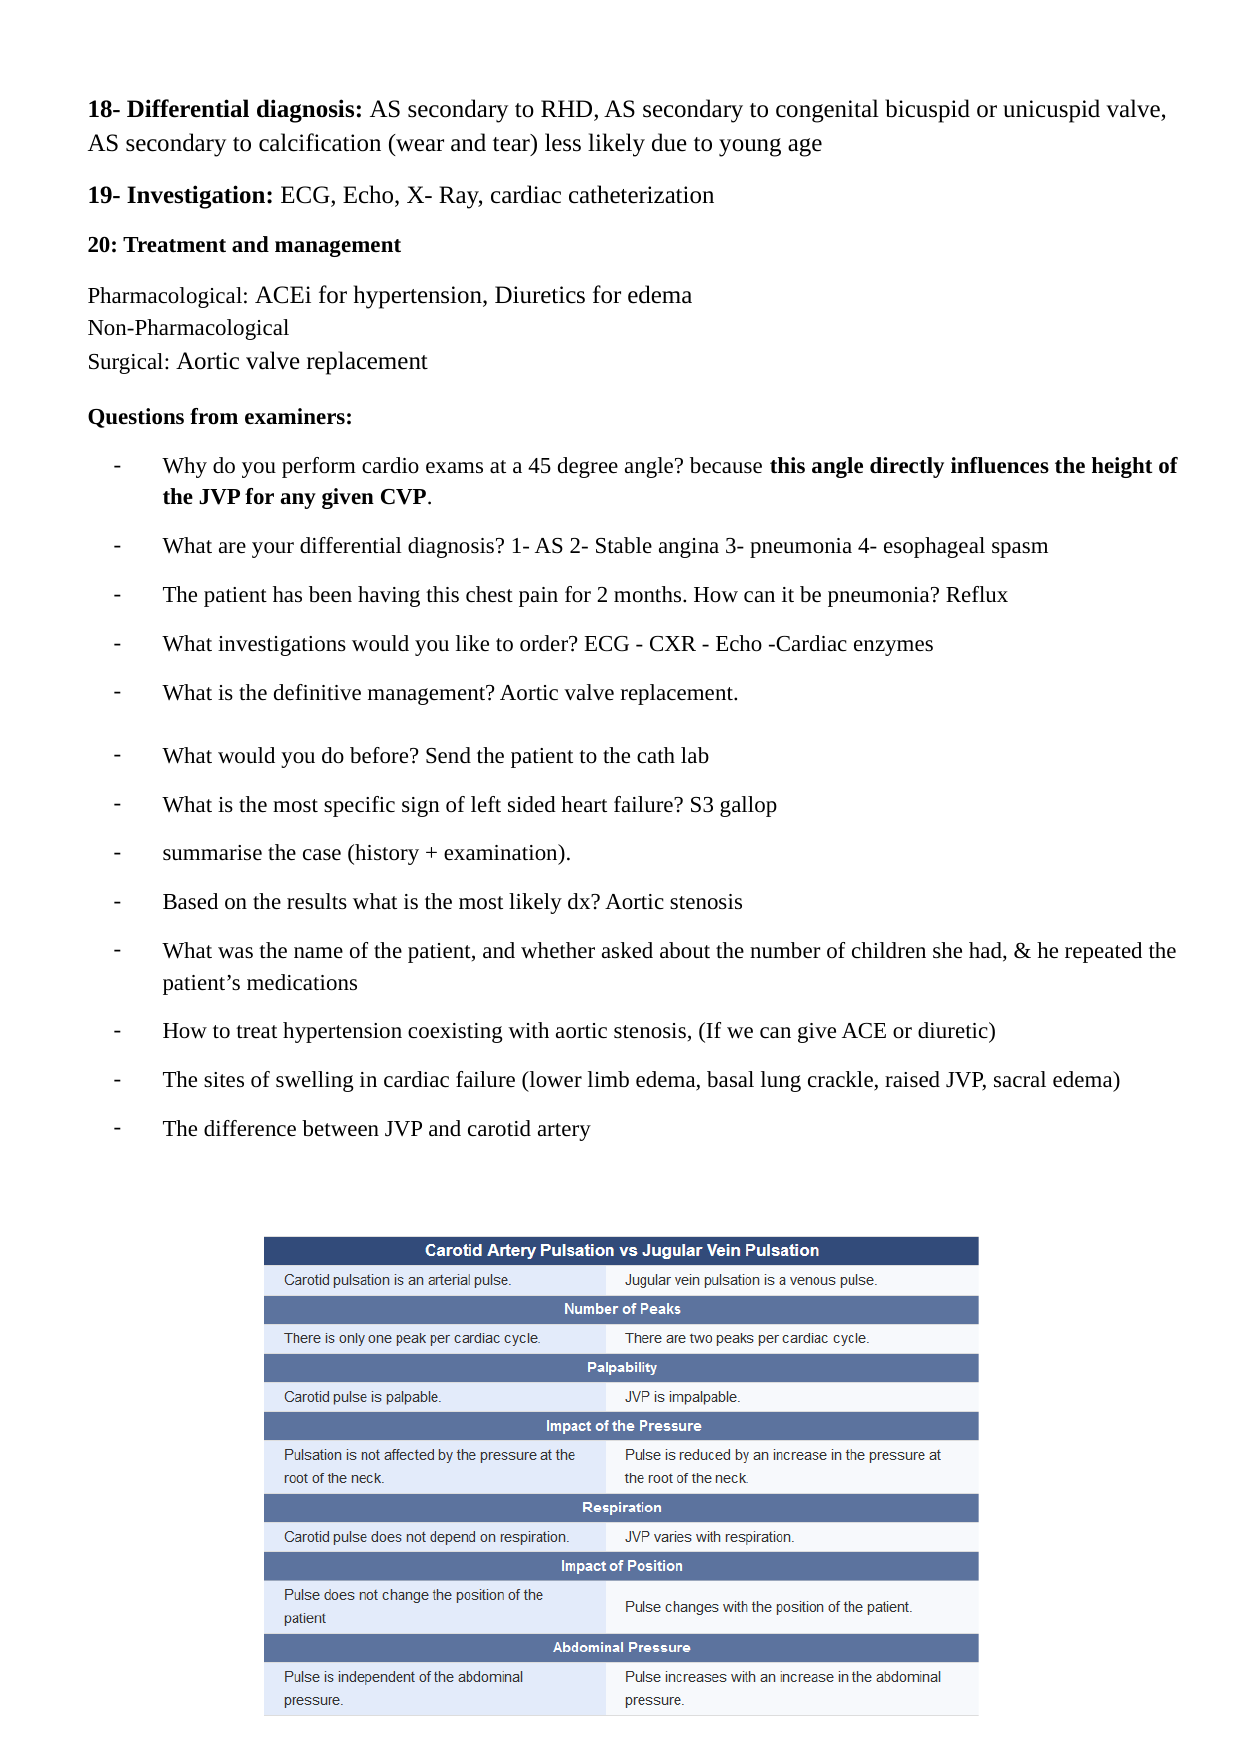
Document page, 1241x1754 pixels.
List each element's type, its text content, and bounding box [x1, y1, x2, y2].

picture [261, 1229, 979, 1721]
text_box found it good job NERD 18- Differential diagnosis: AS secondary to RHD, AS secondary to congenital bicuspid or unicuspid valve, AS secondary to calcification (wear and tear) less likely due to young age 19- Investigation: ECG, Echo, X- Ray, cardiac catheterization sad you found it good job NER 20: Treatment and management Pharmacological: ACEi for hypertension, Diuretics for edema Non-Pharmacological Surgical: Aortic valve replacement Questions from examiners: Why do you perform cardio exams at a 45 degree angle? because this angle directly influences the height of the JVP for any given CVP. sad you found it good job NER What are your differential diagnosis? 1- AS 2- Stable angina 3- pneumonia 4- esophageal spasm sad you found it good job NER The patient has been having this chest pain for 2 months. How can it be pneumonia? Reflux sad you found it good job NER What investigations would you like to order? ECG - CXR - Echo -Cardiac enzymes sad you found it good job NER What is the definitive management? Aortic valve replacement. What would you do before? Send the patient to the cath lab sad you found it good job NER What is the most specific sign of left sided heart failure? S3 gallop sad you found it good job NER summarise the case (history + examination). sad you found it good job NER Based on the results what is the most likely dx? Aortic stenosis sad you found it good job NER What was the name of the patient, and whether asked about the number of children she had, & he repeated the patient’s medications sad you found it good job NER How to treat hypertension coexisting with aortic stenosis, (If we can give ACE or diuretic) sad you found it good job NER The sites of swelling in cardiac failure (lower limb edema, basal lung crackle, raised JVP, sacral edema) sad you found it good job NER The difference between JVP and carotid artery [72, 50, 1201, 1188]
